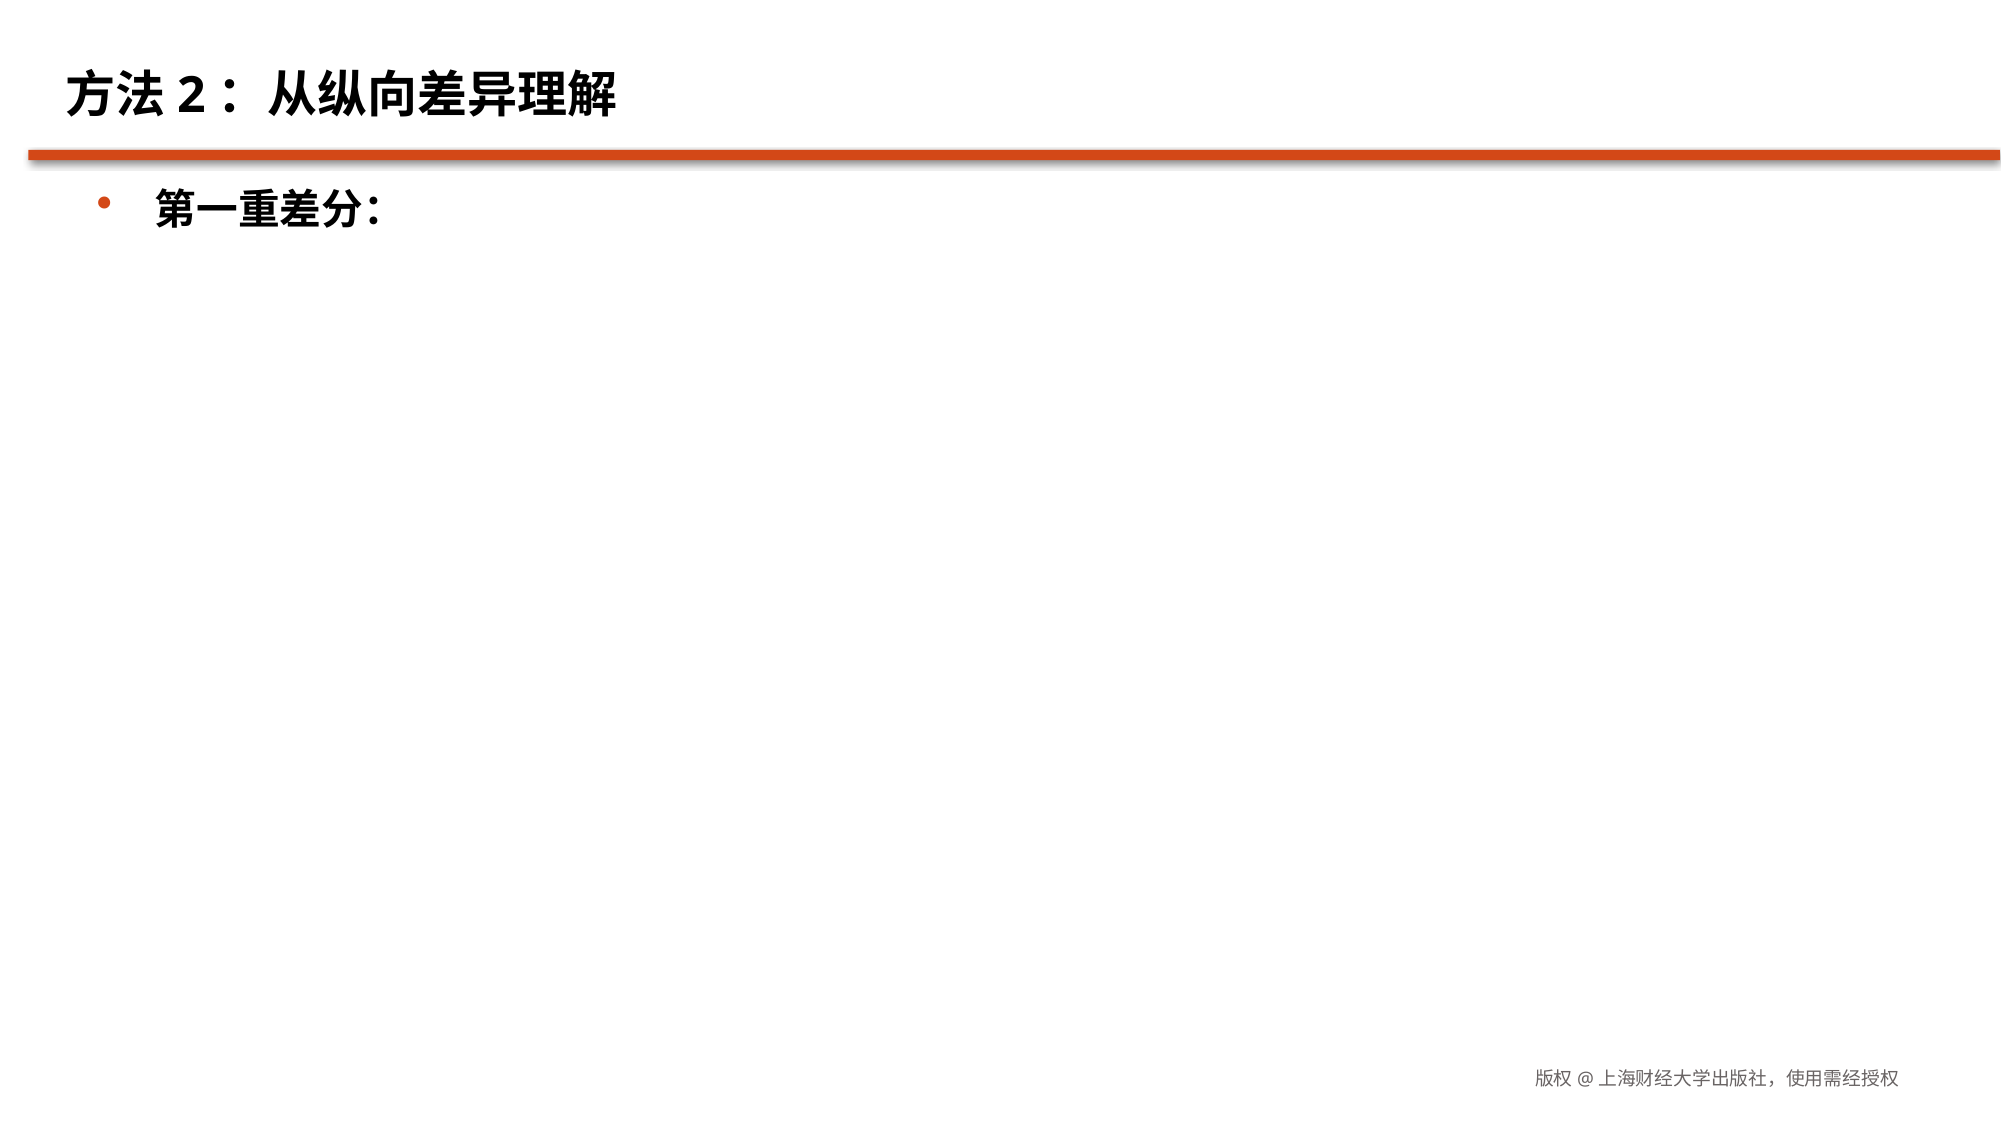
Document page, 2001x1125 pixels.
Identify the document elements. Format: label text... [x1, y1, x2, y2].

footer 版权@上海财经大学出版社，使用需经授权 [1483, 1046, 1950, 1109]
title 方法2：从纵向差异理解 [50, 50, 1825, 138]
